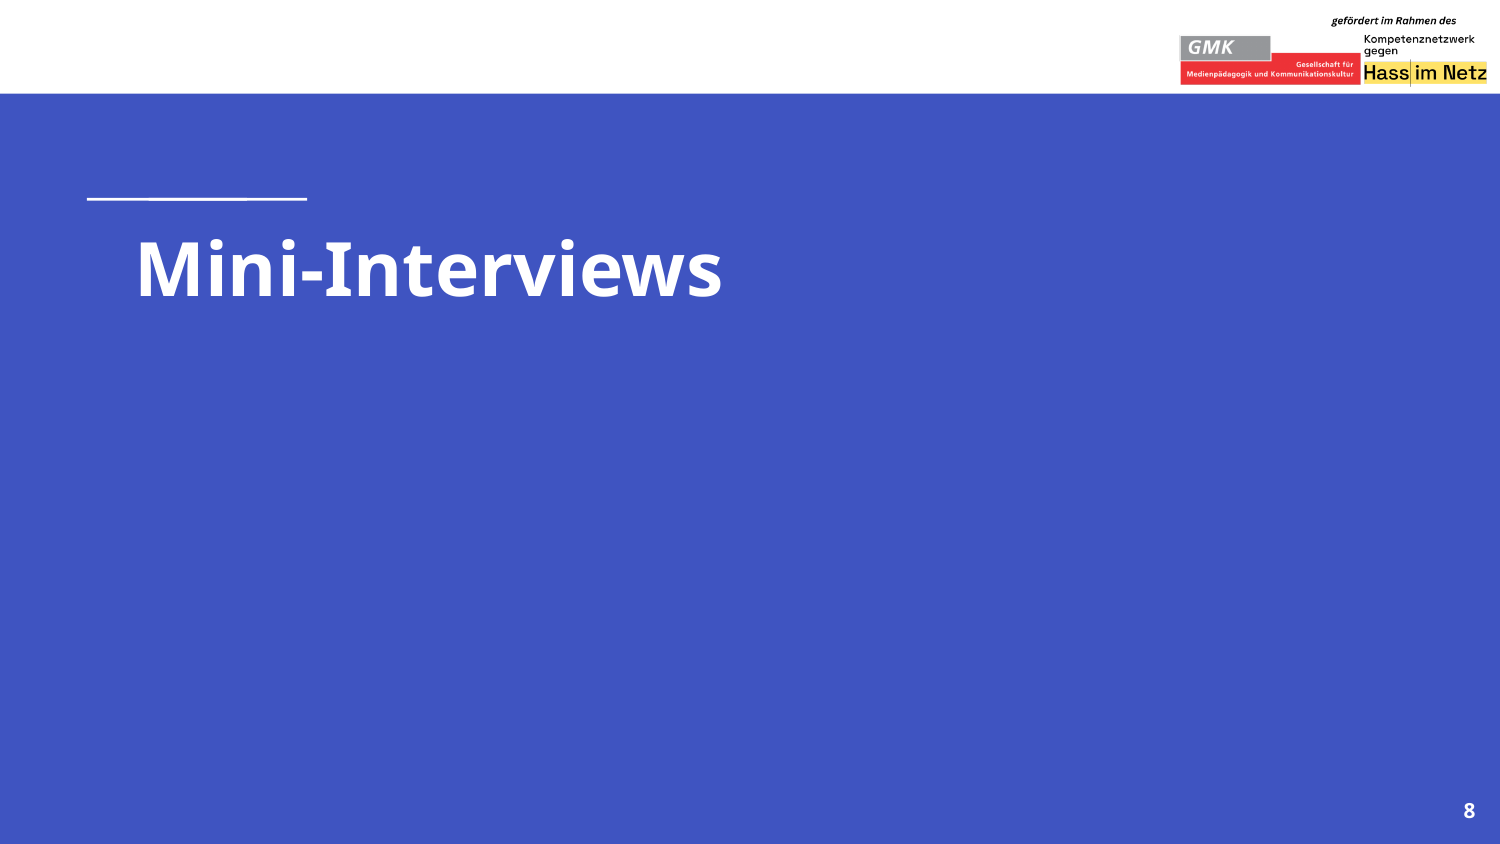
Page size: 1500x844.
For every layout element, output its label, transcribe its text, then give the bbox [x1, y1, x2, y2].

text_box 8 [1400, 779, 1491, 844]
picture [1177, 0, 1491, 94]
title Mini-Interviews [119, 216, 1381, 466]
